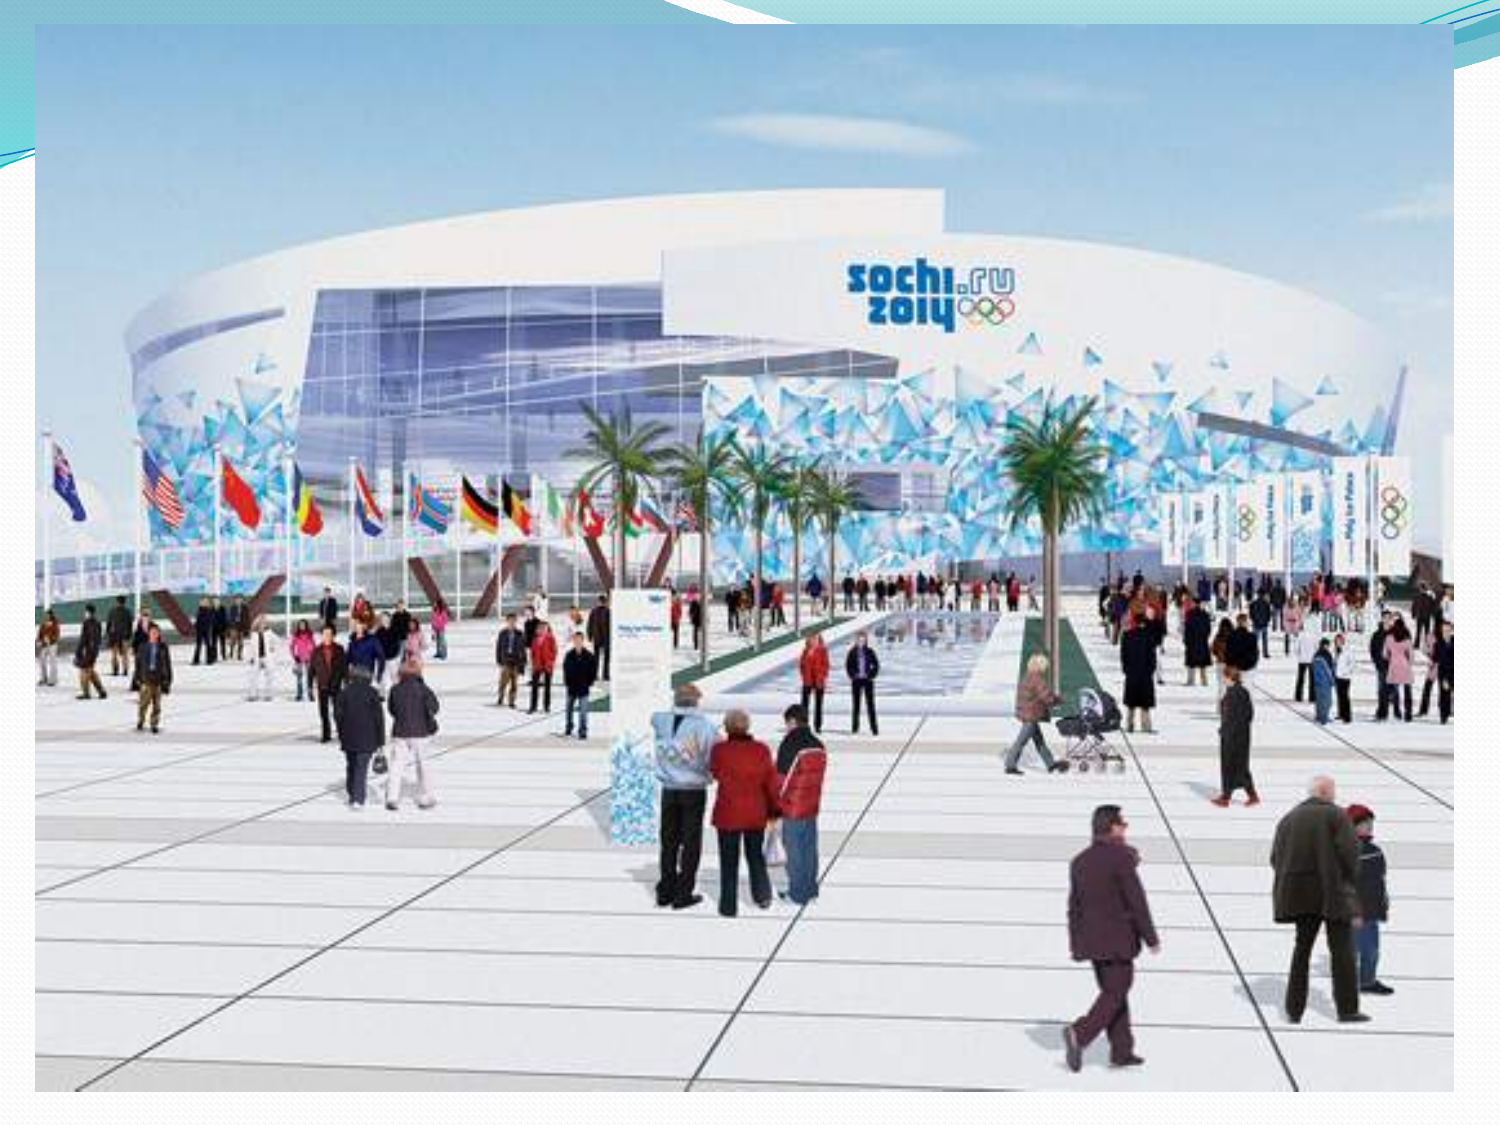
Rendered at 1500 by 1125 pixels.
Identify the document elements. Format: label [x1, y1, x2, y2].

picture [34, 24, 1454, 1092]
